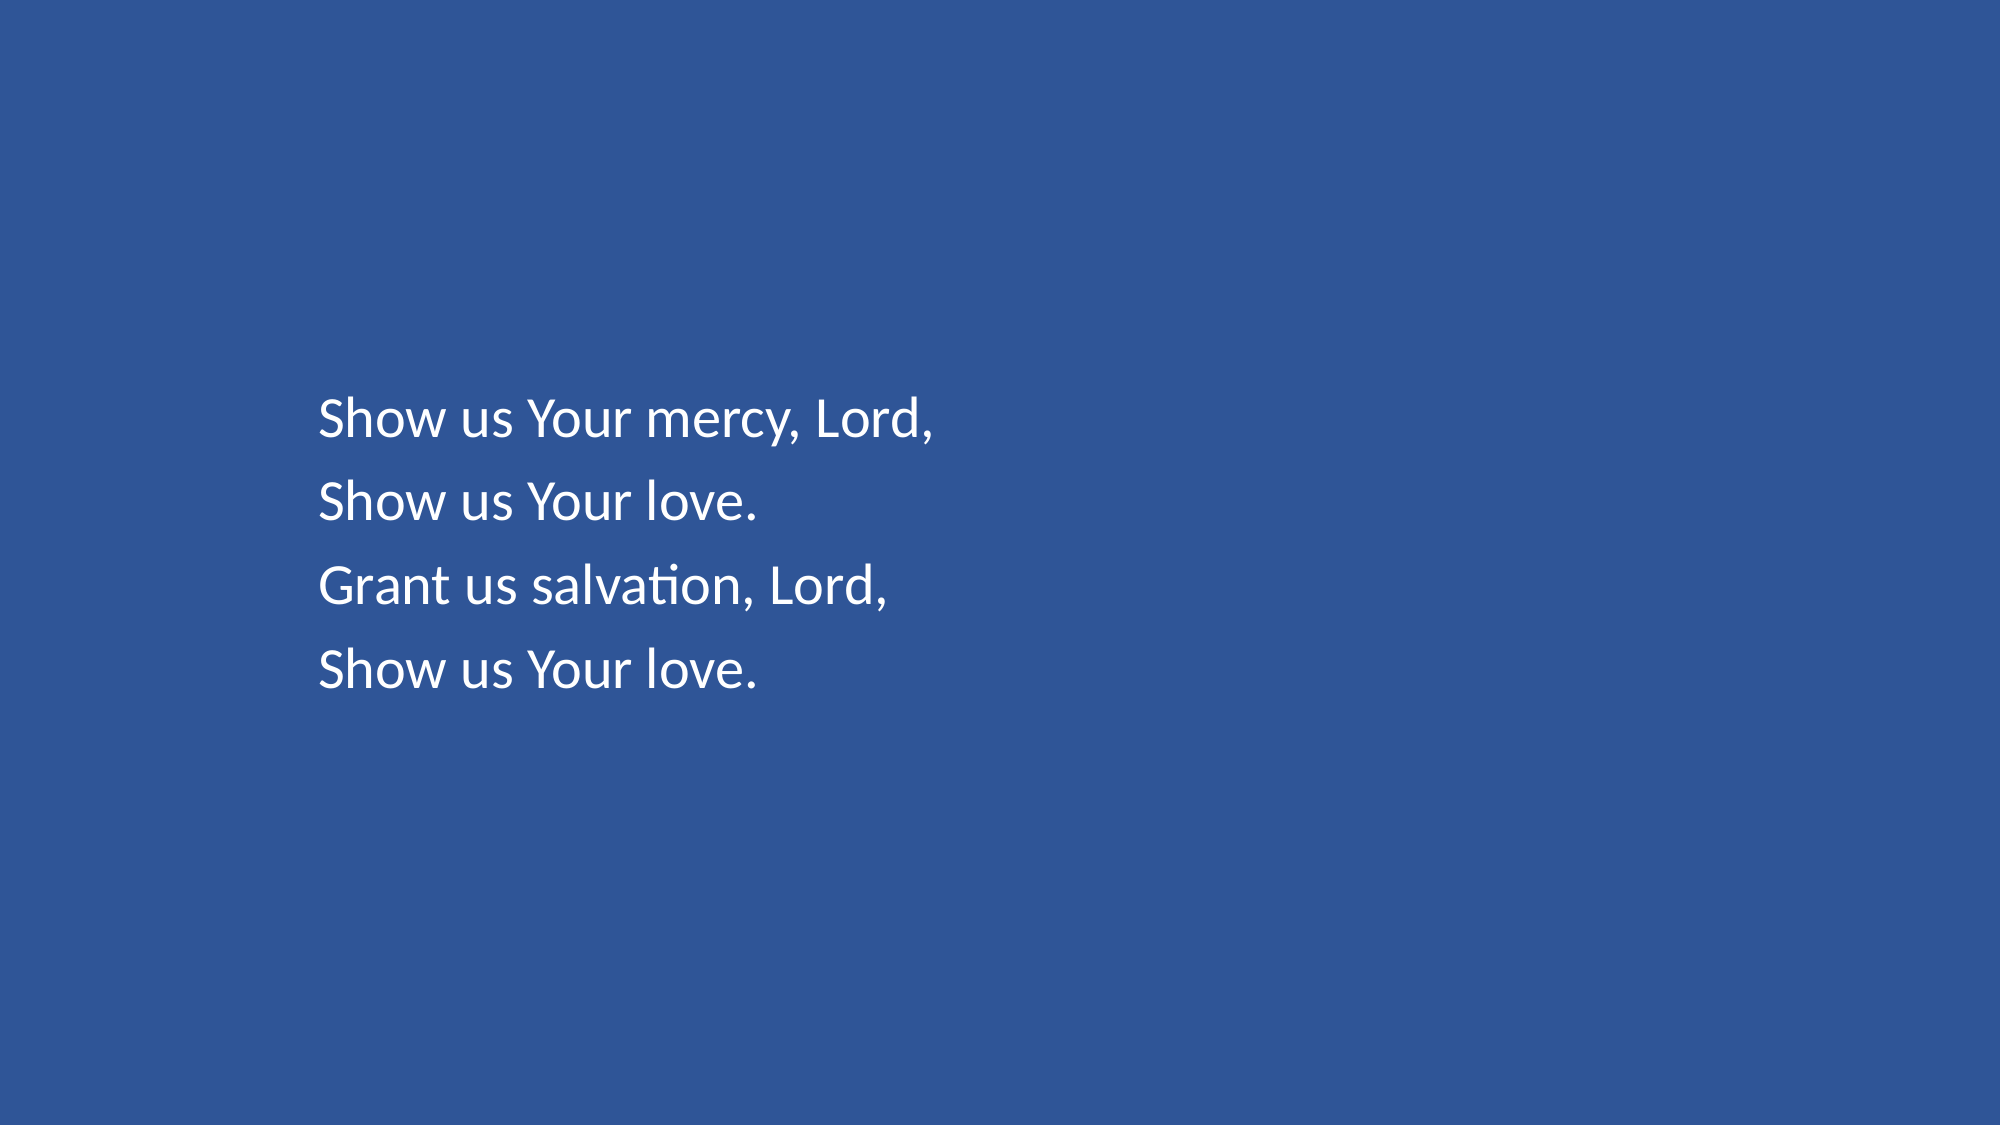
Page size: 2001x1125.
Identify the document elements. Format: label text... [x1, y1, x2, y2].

list Show us Your mercy, Lord, Show us Your love. Grant us salvation, Lord, Show us Your love. [303, 379, 1704, 746]
